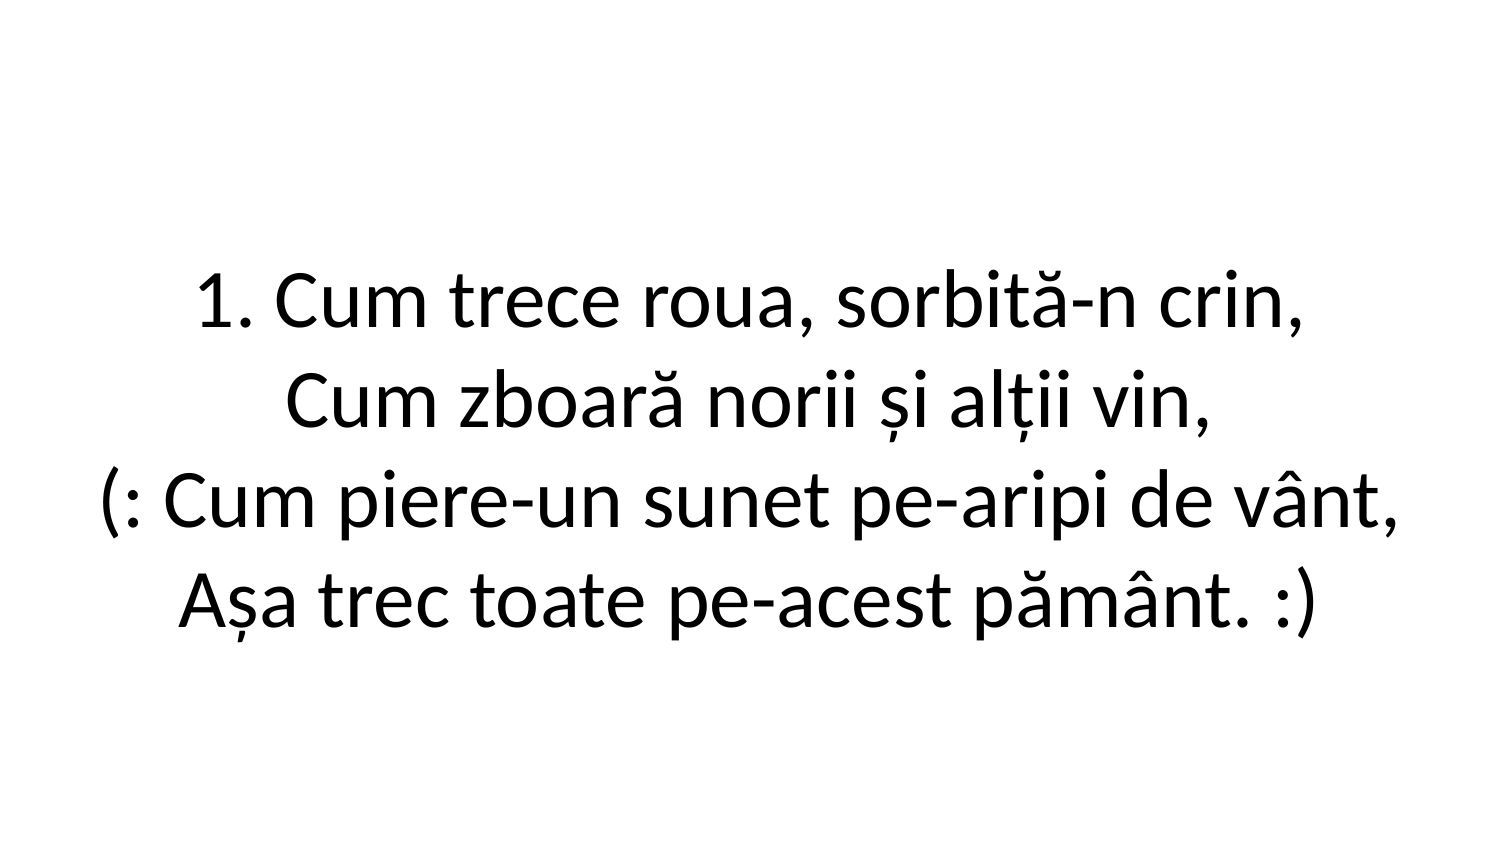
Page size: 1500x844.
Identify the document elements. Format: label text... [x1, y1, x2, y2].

text_box 1. Cum trece roua, sorbită-n crin, Cum zboară norii și alții vin, (: Cum piere-un sunet pe-aripi de vânt, Așa trec toate pe-acest pământ. :) [82, 192, 1418, 652]
